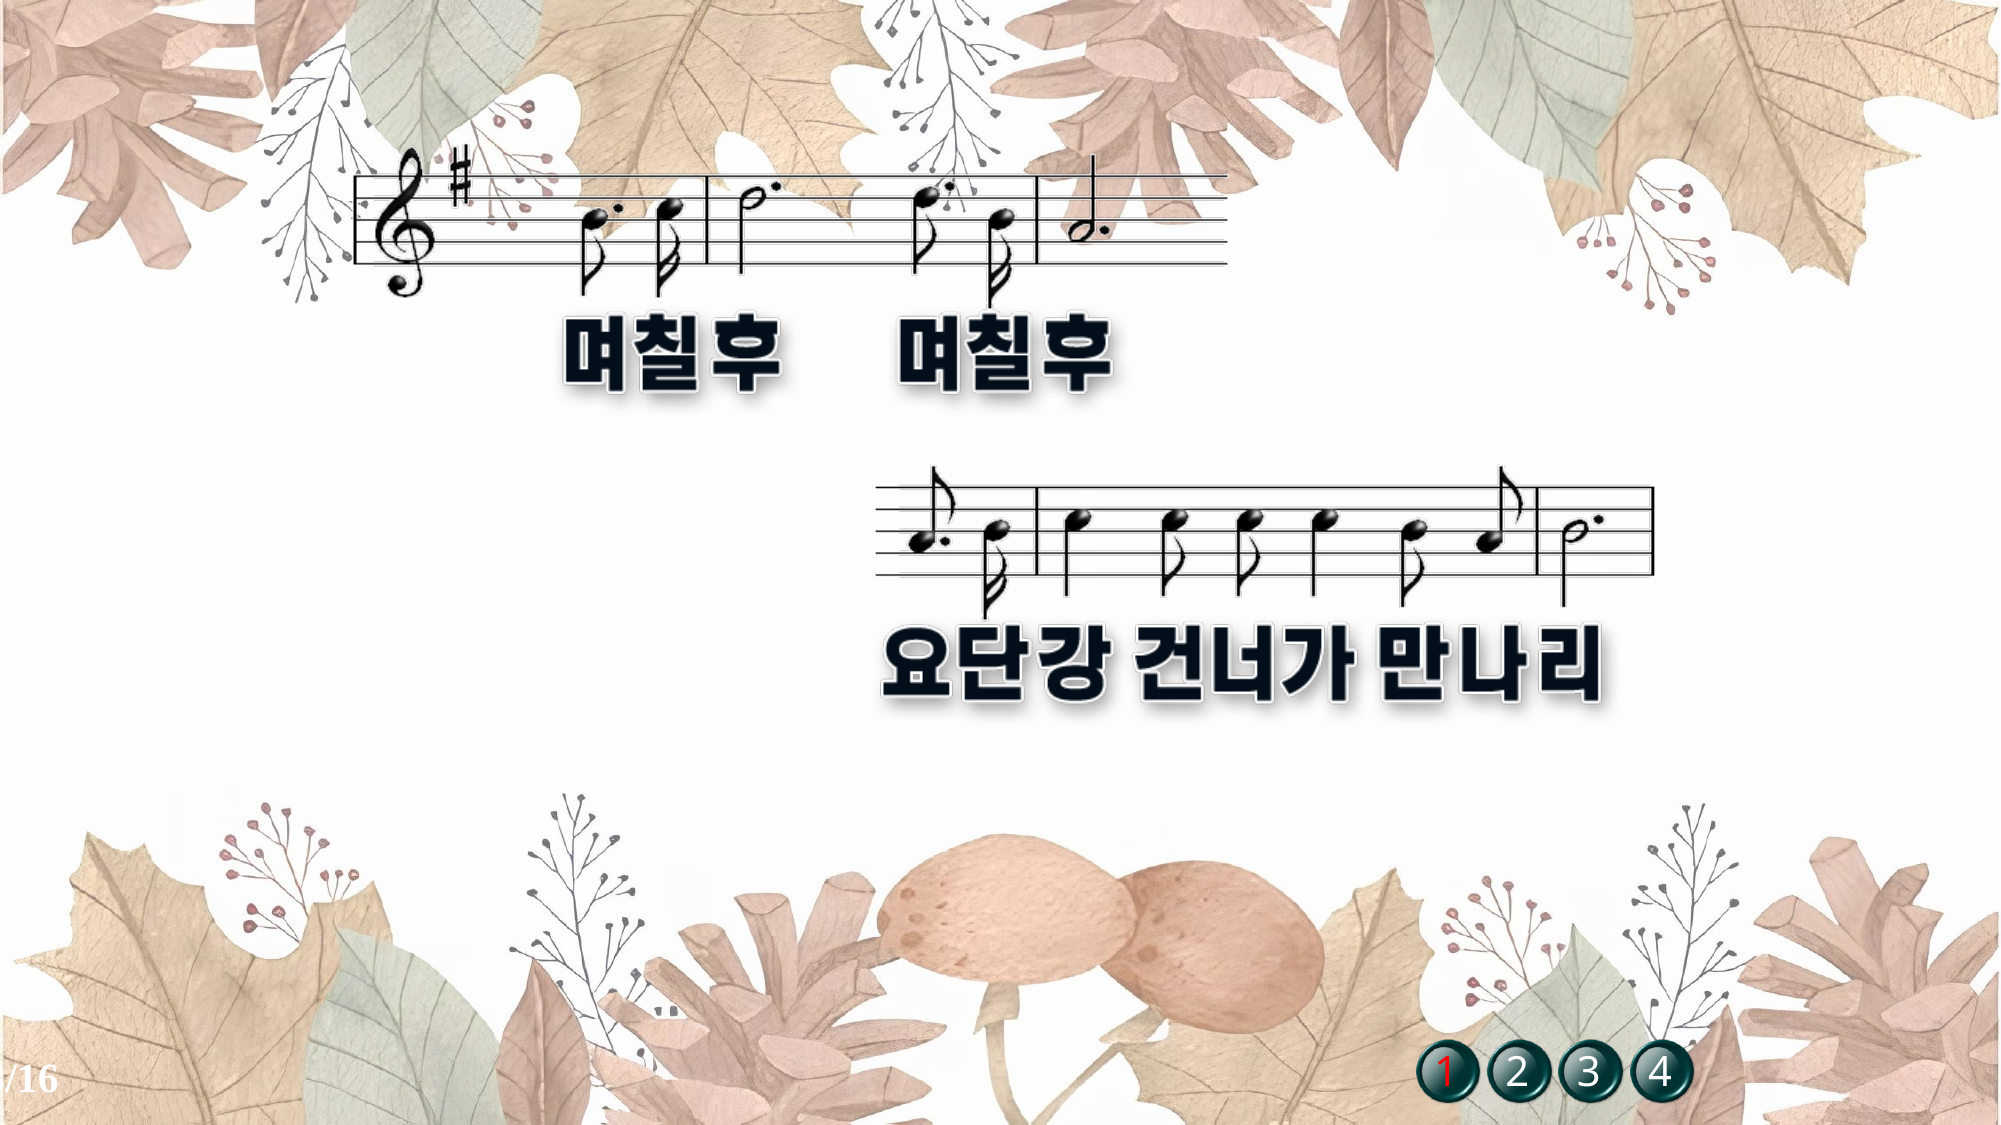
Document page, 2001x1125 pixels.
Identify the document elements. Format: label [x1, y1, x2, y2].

text_box [1413, 1035, 1484, 1106]
text_box [1484, 1035, 1555, 1106]
picture [0, 0, 2001, 1125]
text_box [1555, 1035, 1626, 1106]
text_box [1627, 1035, 1697, 1106]
